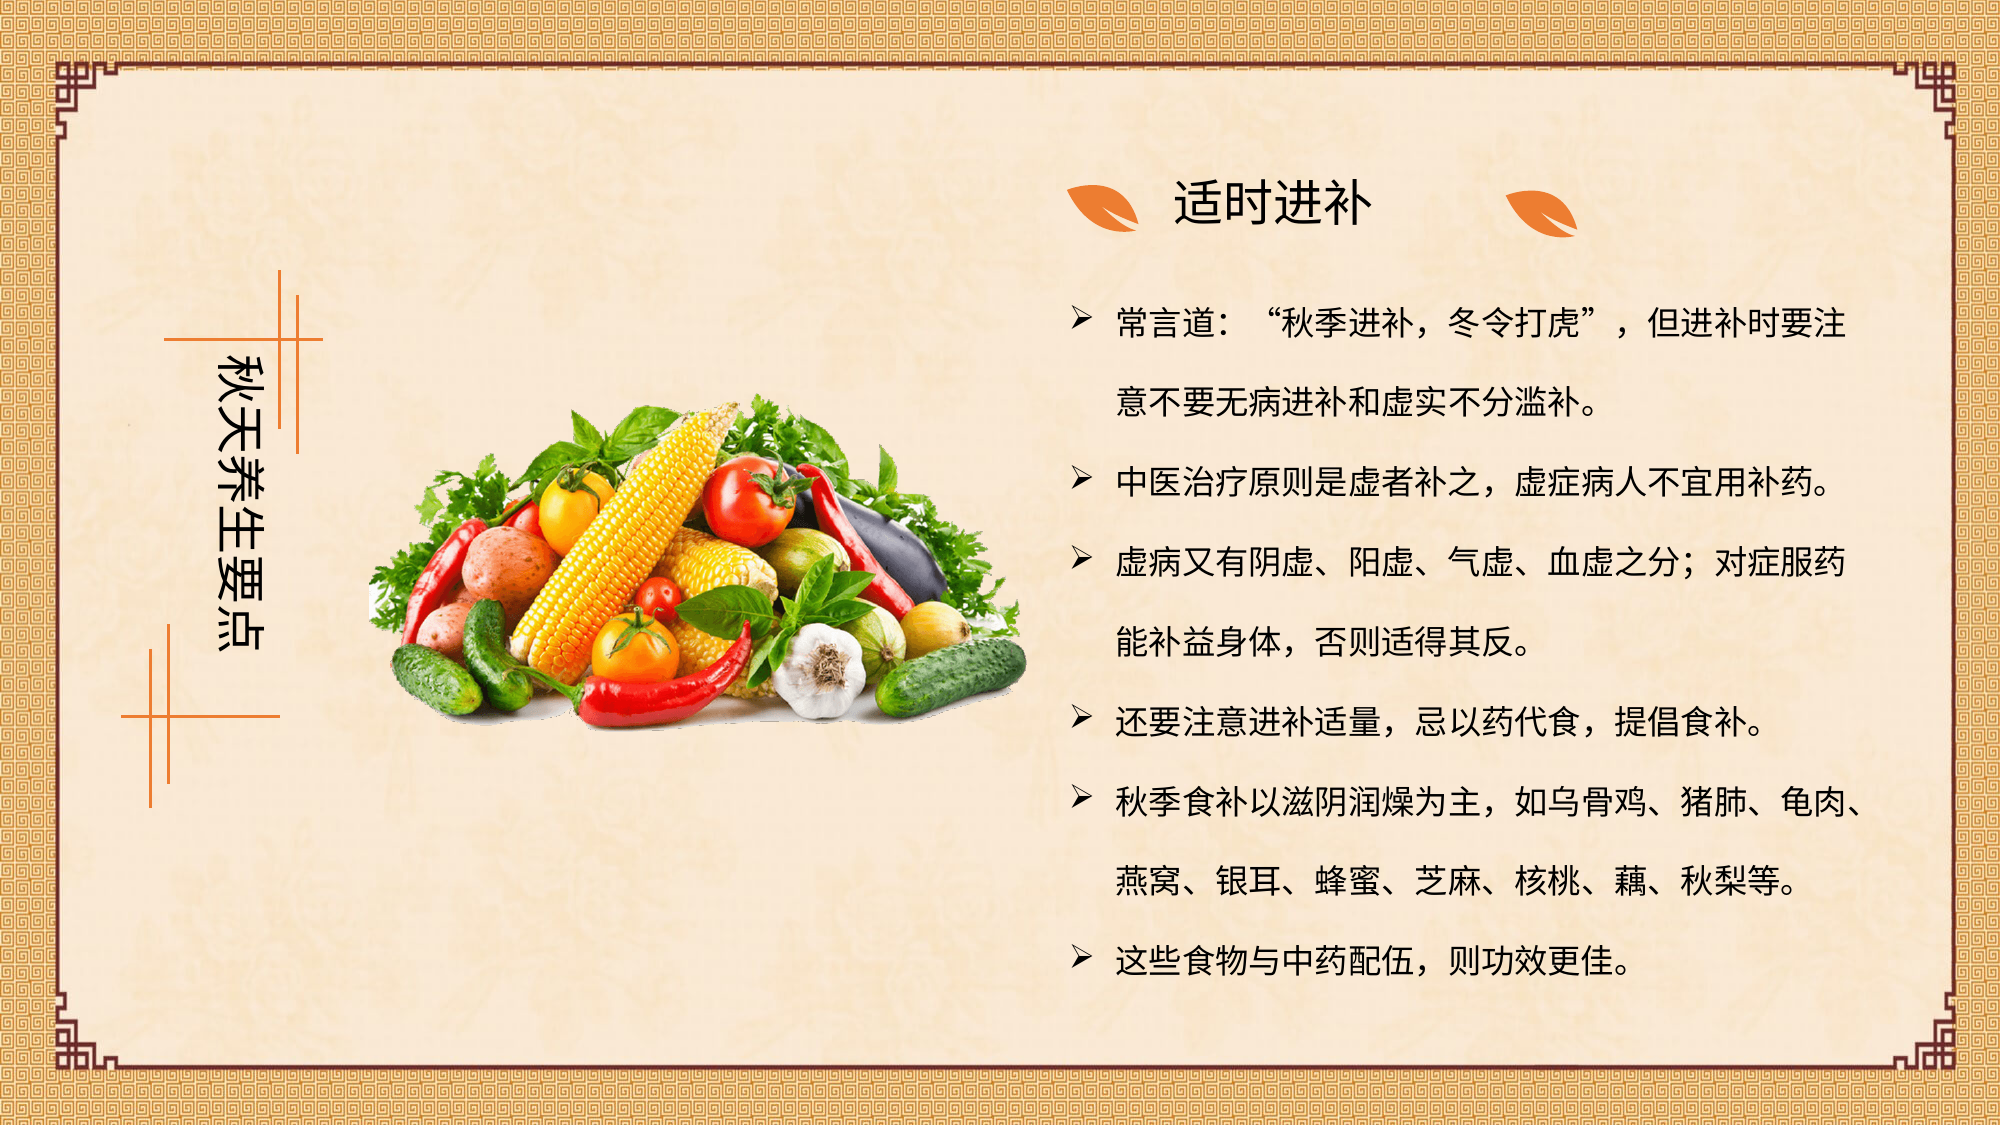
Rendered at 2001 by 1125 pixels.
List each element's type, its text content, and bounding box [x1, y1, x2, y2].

picture [0, 0, 2000, 1125]
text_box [1064, 161, 1582, 255]
text_box 常言道：“秋季进补，冬令打虎”，但进补时要注意不要无病进补和虚实不分滥补。 中医治疗原则是虚者补之，虚症病人不宜用补药。 虚病又有阴虚、阳虚、气虚、血虚之分；对症服药能补益身体，否则适得其反。 还要注意进补适量，忌以药代食，提倡食补。 秋季食补以滋阴润燥为主，如乌骨鸡、猪肺、龟肉、燕窝、银耳、蜂蜜、芝麻、核桃、藕、秋梨等。 这些食物与中药配伍，则功效更佳。 [1053, 254, 1890, 1058]
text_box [163, 269, 323, 454]
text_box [120, 624, 280, 809]
text_box 秋天养生要点 [188, 454, 280, 624]
